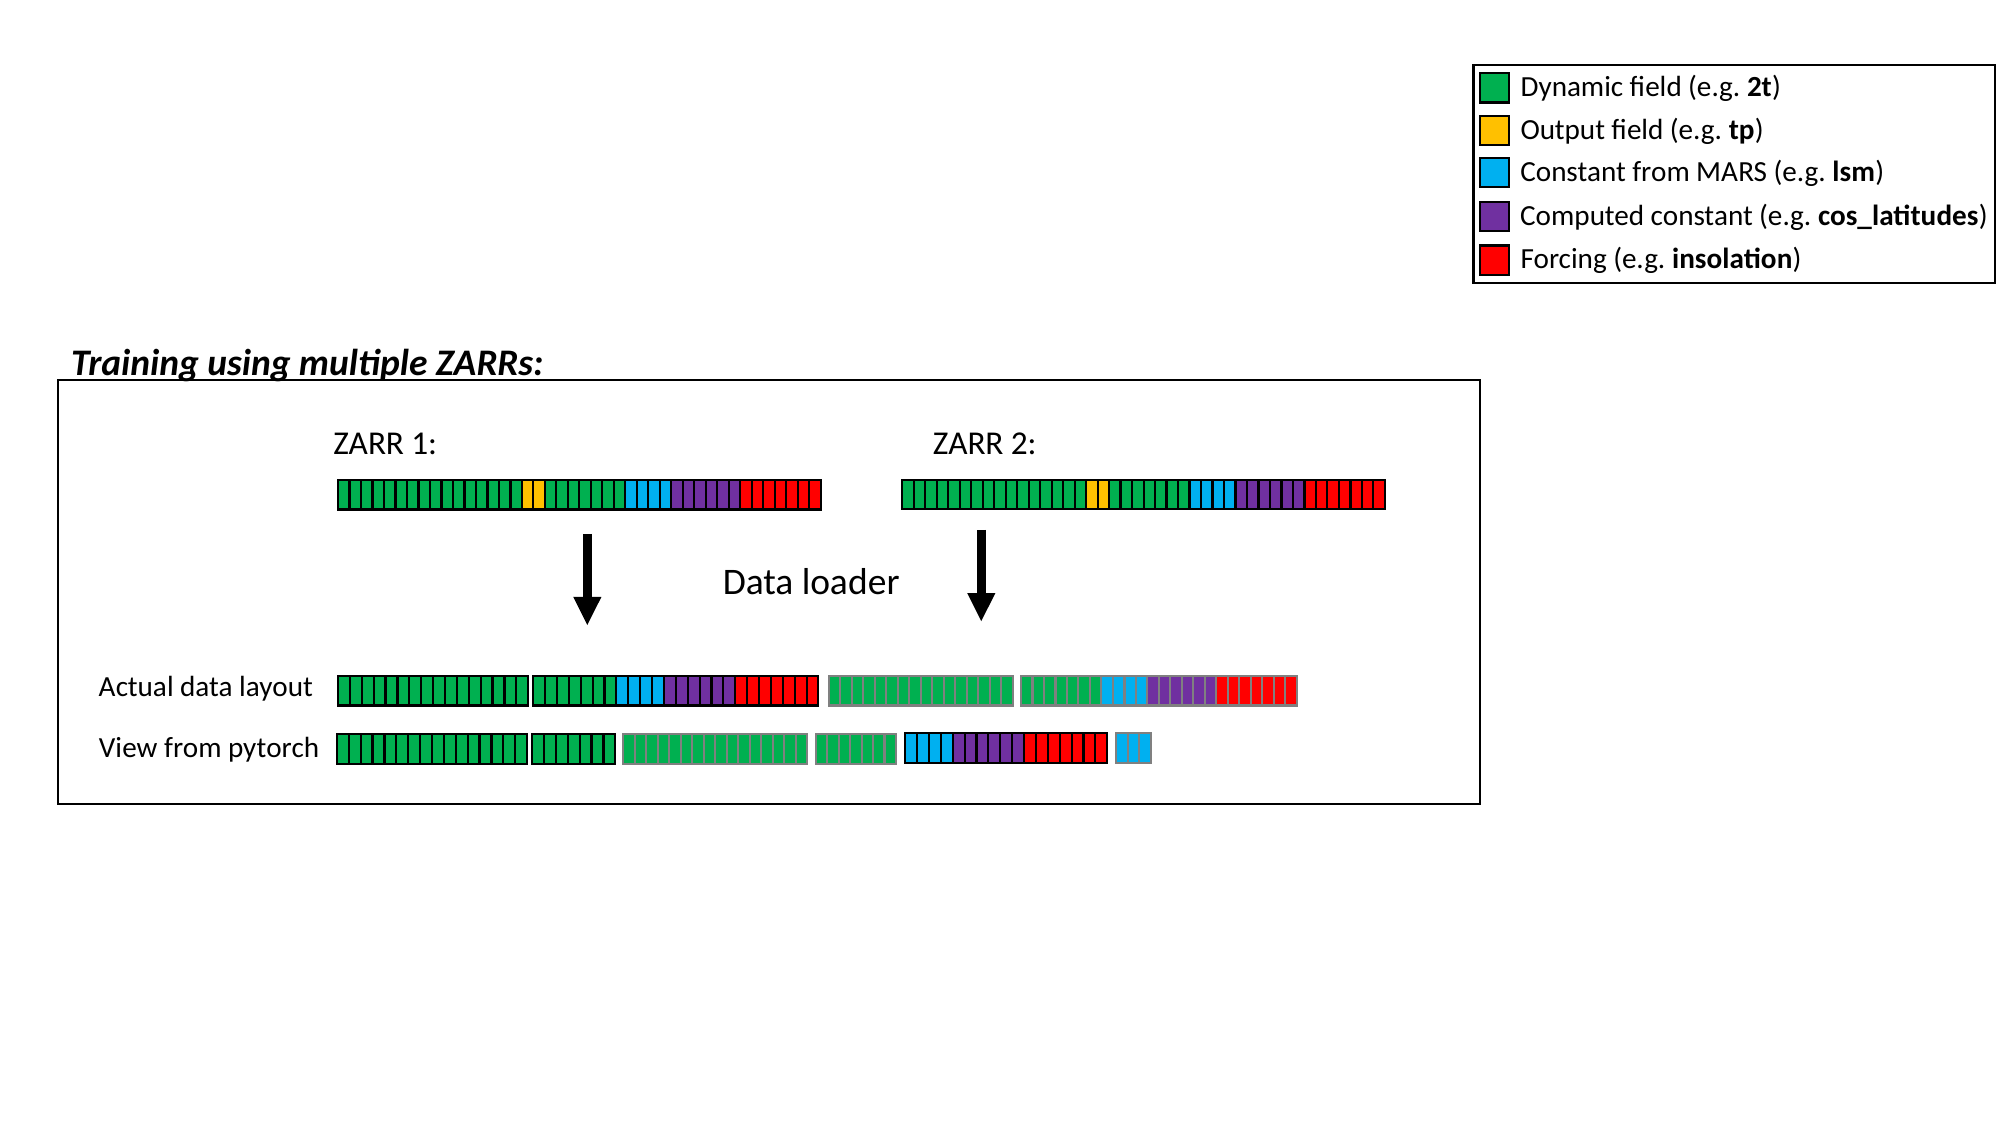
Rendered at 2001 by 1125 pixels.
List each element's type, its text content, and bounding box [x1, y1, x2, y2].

text_box [555, 733, 567, 765]
text_box [940, 732, 952, 764]
text_box [579, 733, 591, 765]
text_box [1234, 479, 1246, 510]
text_box [1292, 479, 1303, 510]
text_box [826, 733, 838, 765]
text_box [657, 733, 668, 765]
text_box ZARR 2: [918, 414, 1052, 469]
text_box [976, 732, 987, 764]
text_box [1047, 732, 1059, 764]
text_box [861, 733, 872, 765]
text_box [913, 479, 924, 510]
text_box [622, 733, 634, 765]
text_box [828, 676, 1297, 706]
text_box [838, 733, 849, 765]
text_box [1349, 479, 1361, 510]
text_box [1071, 732, 1083, 764]
text_box [783, 733, 795, 765]
text_box [645, 733, 657, 765]
text_box [901, 479, 913, 510]
text_box [726, 733, 737, 765]
text_box [57, 379, 1481, 805]
text_box [1074, 479, 1085, 510]
text_box [543, 733, 555, 765]
text_box [970, 479, 982, 510]
text_box [795, 733, 808, 765]
text_box [1039, 479, 1051, 510]
text_box [668, 733, 680, 765]
text_box [1028, 479, 1039, 510]
text_box [1269, 479, 1280, 510]
text_box [703, 733, 714, 765]
text_box Training using multiple ZARRs: [56, 330, 632, 391]
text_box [337, 676, 819, 706]
text_box [993, 479, 1005, 510]
text_box [714, 733, 726, 765]
text_box [1115, 732, 1127, 764]
text_box [1016, 479, 1028, 510]
text_box [849, 733, 861, 765]
text_box [1189, 479, 1200, 510]
text_box [531, 733, 543, 765]
text_box [1143, 479, 1154, 510]
text_box [1023, 732, 1035, 764]
text_box [1127, 732, 1138, 764]
text_box [691, 733, 703, 765]
text_box [1280, 479, 1292, 510]
text_box [1120, 479, 1131, 510]
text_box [336, 734, 528, 764]
text_box [760, 733, 772, 765]
text_box [928, 732, 940, 764]
text_box [947, 479, 959, 510]
text_box [772, 733, 783, 765]
text_box [1200, 479, 1211, 510]
text_box [1083, 732, 1094, 764]
text_box View from pytorch [84, 720, 335, 771]
text_box [1138, 732, 1152, 764]
text_box [872, 733, 884, 765]
text_box [1011, 732, 1023, 764]
text_box [1094, 732, 1108, 764]
text_box [904, 732, 916, 764]
text_box [936, 479, 947, 510]
text_box [1059, 732, 1071, 764]
text_box [924, 479, 936, 510]
text_box [884, 733, 897, 765]
text_box [737, 733, 749, 765]
text_box [1154, 479, 1166, 510]
text_box [1051, 479, 1062, 510]
text_box [749, 733, 760, 765]
text_box [1338, 479, 1349, 510]
text_box [1361, 479, 1372, 510]
text_box [567, 733, 579, 765]
text_box [1257, 479, 1269, 510]
text_box [952, 732, 964, 764]
text_box [1062, 479, 1074, 510]
text_box [1223, 479, 1234, 510]
text_box [1097, 479, 1108, 510]
text_box [1131, 479, 1143, 510]
text_box [959, 479, 970, 510]
text_box [1177, 479, 1189, 510]
text_box [916, 732, 928, 764]
text_box [1326, 479, 1338, 510]
text_box [634, 733, 645, 765]
text_box [591, 733, 602, 765]
text_box [1315, 479, 1326, 510]
text_box [964, 732, 976, 764]
text_box [1211, 479, 1223, 510]
text_box [680, 733, 691, 765]
text_box [999, 732, 1011, 764]
text_box [1166, 479, 1177, 510]
text_box [987, 732, 999, 764]
text_box [815, 733, 826, 765]
text_box [1246, 479, 1257, 510]
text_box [1473, 60, 2000, 283]
text_box [982, 479, 993, 510]
text_box Actual data layout [84, 660, 328, 711]
text_box [1005, 479, 1016, 510]
text_box [1035, 732, 1047, 764]
text_box [1108, 479, 1120, 510]
text_box [1085, 479, 1097, 510]
text_box [602, 733, 616, 765]
text_box [1372, 479, 1386, 510]
text_box [1303, 479, 1315, 510]
